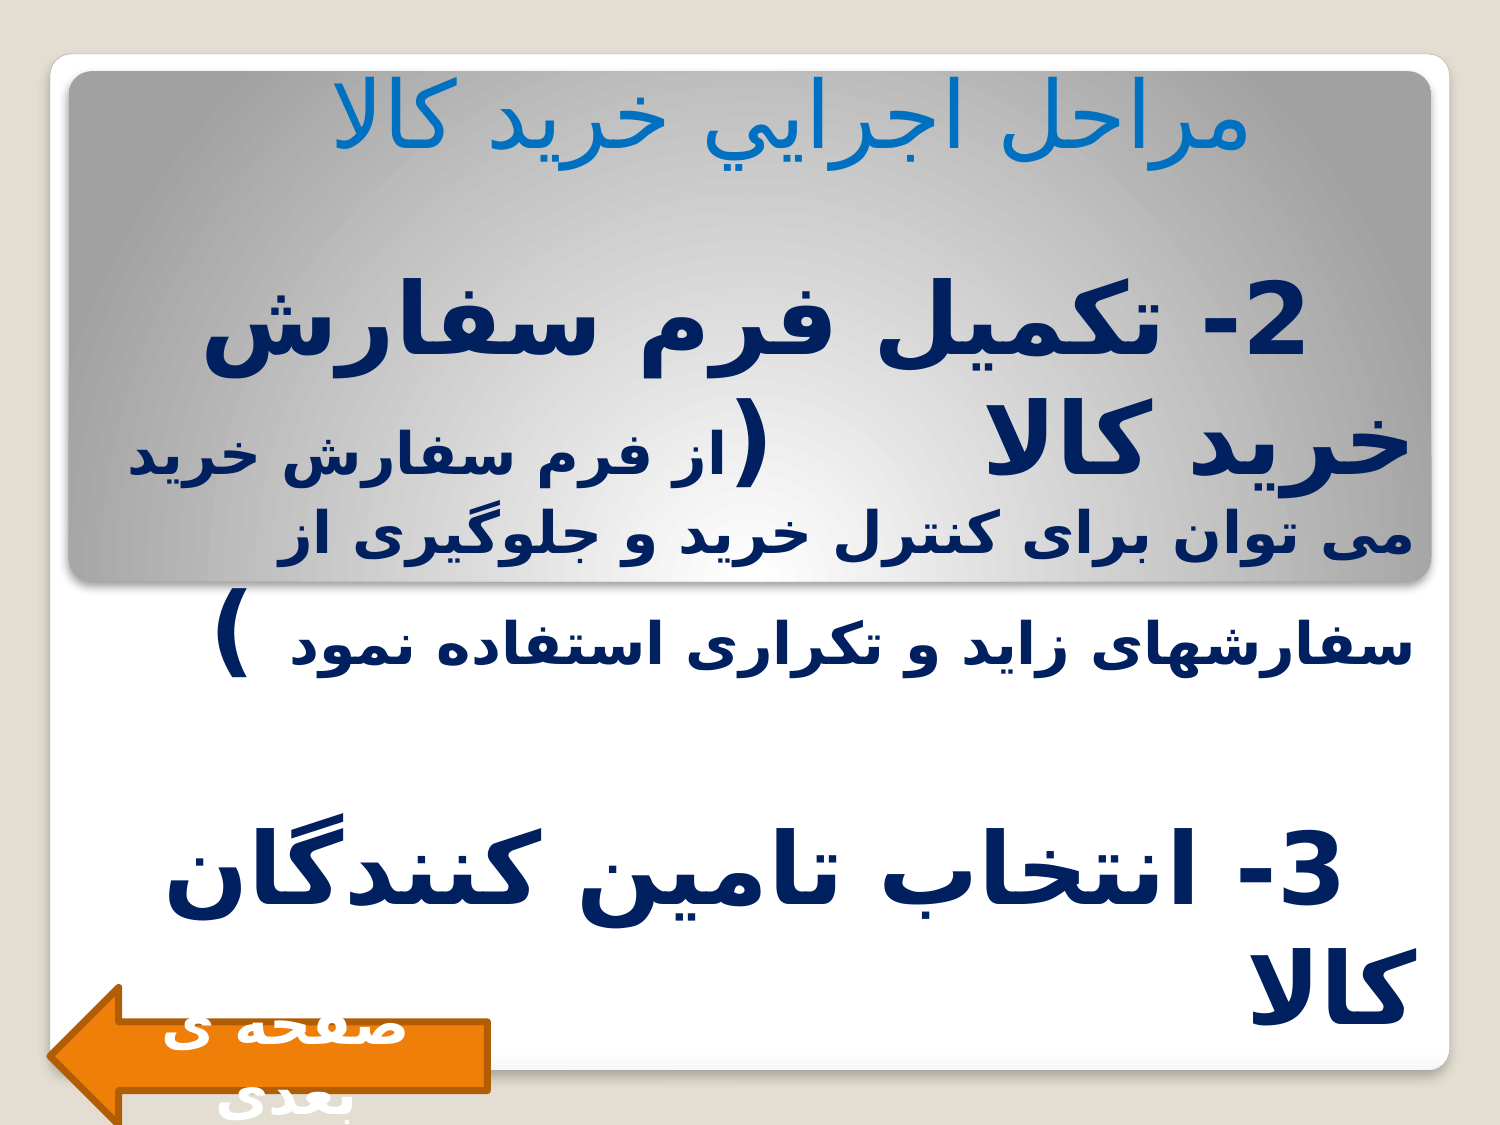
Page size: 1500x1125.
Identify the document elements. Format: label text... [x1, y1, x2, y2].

title مراحل اجرايي خريد كالا [0, 0, 1500, 175]
subtitle 2- تكميل فرم سفارش خريد كالا (از فرم سفارش خرید می توان برای کنترل خرید و جلوگیری از سفارشهای زاید و تکراری استفاده نمود ) 3- انتخاب تامين كنندگان كالا [62, 174, 1438, 1125]
text_box صفحه ی بعدی [46, 984, 491, 1125]
